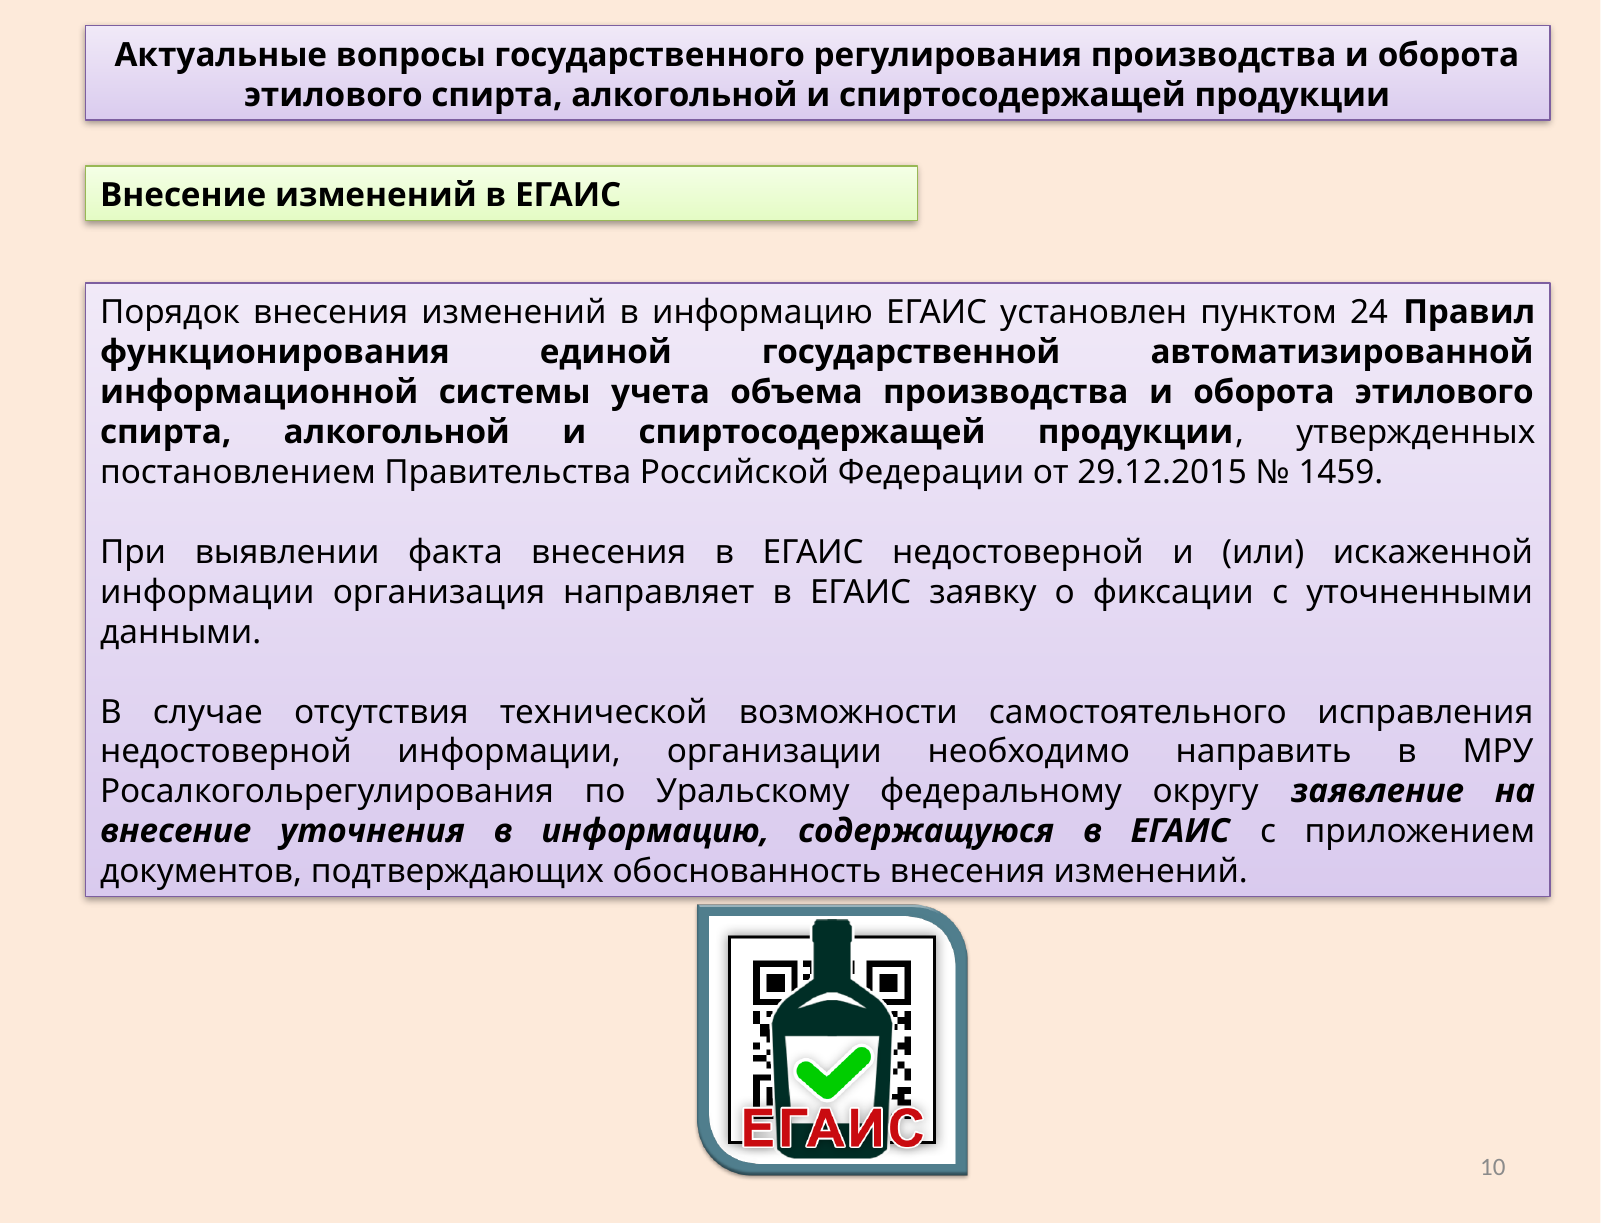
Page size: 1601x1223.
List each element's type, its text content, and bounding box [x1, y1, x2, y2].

slide_number 10 [1147, 1133, 1521, 1199]
text_box Порядок внесения изменений в информацию ЕГАИС установлен пунктом 24 Правил функционирования единой государственной автоматизированной информационной системы учета объема производства и оборота этилового спирта, алкогольной и спиртосодержащей продукции, утвержденных постановлением Правительства Российской Федерации от 29.12.2015 № 1459. При выявлении факта внесения в ЕГАИС недостоверной и (или) искаженной информации организация направляет в ЕГАИС заявку о фиксации с уточненными данными. В случае отсутствия технической возможности самостоятельного исправления недостоверной информации, организации необходимо направить в МРУ Росалкогольрегулирования по Уральскому федеральному округу заявление на внесение уточнения в информацию, содержащуюся в ЕГАИС с приложением документов, подтверждающих обоснованность внесения изменений. [85, 282, 1551, 897]
picture [682, 892, 981, 1191]
text_box Актуальные вопросы государственного регулирования производства и оборота этилового спирта, алкогольной и спиртосодержащей продукции [85, 25, 1551, 121]
text_box Внесение изменений в ЕГАИС [85, 165, 918, 221]
